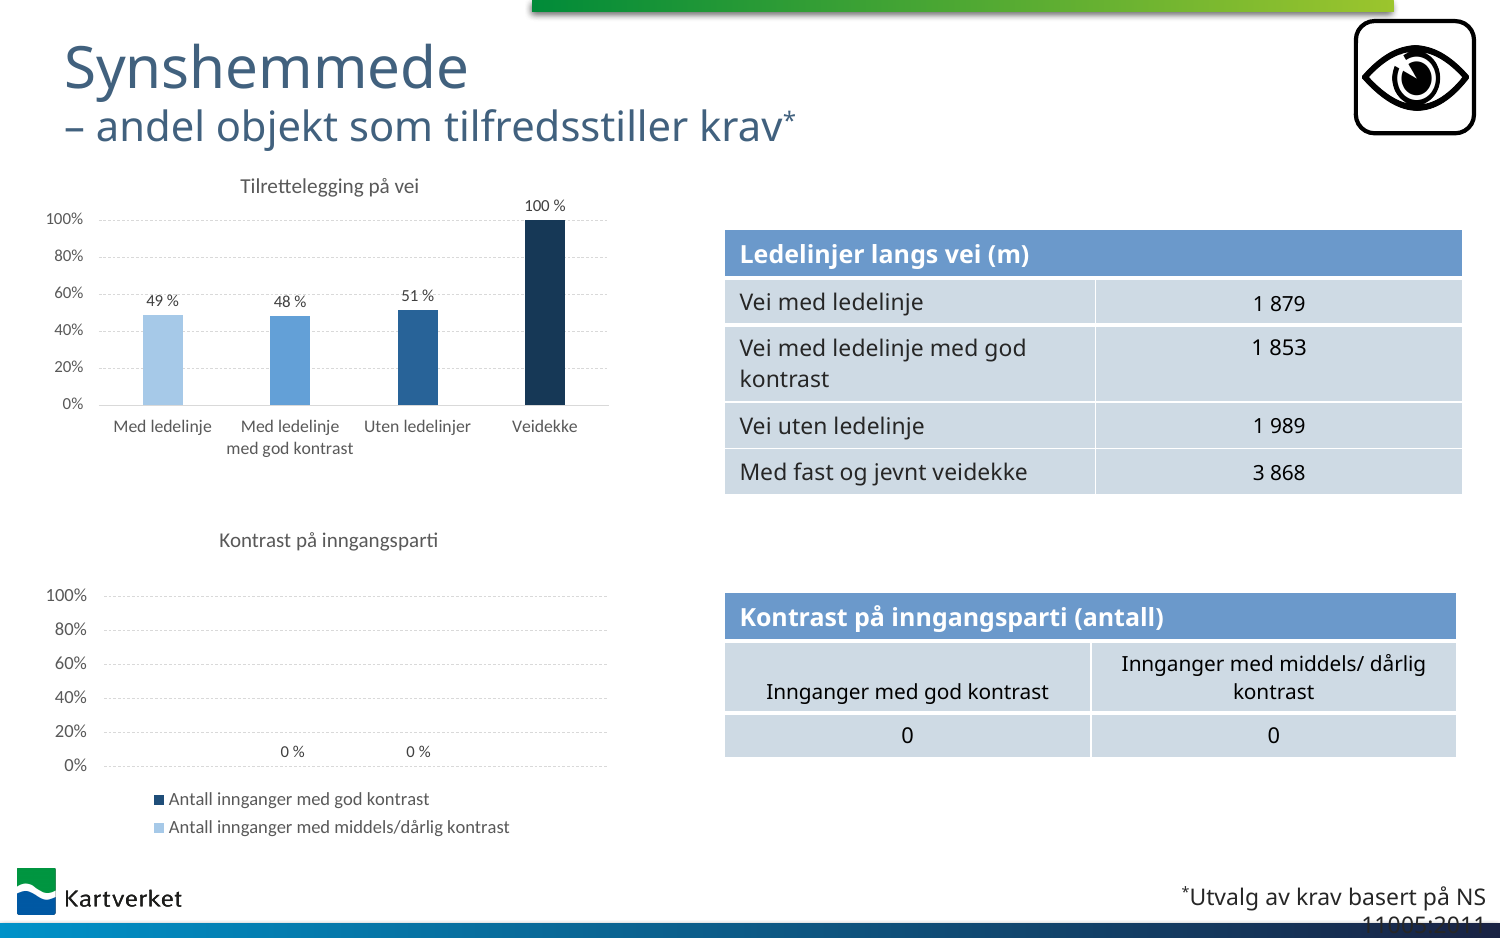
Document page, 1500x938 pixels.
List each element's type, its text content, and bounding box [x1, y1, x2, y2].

text_box Synshemmede – andel objekt som tilfredsstiller krav* [49, 24, 1431, 158]
picture [41, 520, 617, 846]
table_cell 1 853 [1096, 327, 1462, 401]
text_box *Utvalg av krav basert på NS 11005:2011 [1068, 873, 1500, 938]
table_header Ledelinjer langs vei (m) [725, 230, 1462, 276]
table_cell Med fast og jevnt veidekke [725, 449, 1095, 494]
table_cell 0 [725, 715, 1090, 757]
table_header Kontrast på inngangsparti (antall) [725, 593, 1456, 639]
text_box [1355, 20, 1475, 134]
table_cell 0 [1092, 715, 1456, 757]
table_cell Innganger med god kontrast [725, 643, 1090, 711]
table_cell Innganger med middels/ dårlig kontrast [1092, 643, 1456, 711]
table_cell 1 879 [1096, 280, 1462, 323]
table_cell Vei med ledelinje med god kontrast [725, 327, 1095, 401]
picture [41, 166, 619, 492]
table_cell Vei uten ledelinje [725, 403, 1095, 448]
table_cell 3 868 [1096, 449, 1462, 494]
table_cell Vei med ledelinje [725, 280, 1095, 323]
table_cell 1 989 [1096, 403, 1462, 448]
